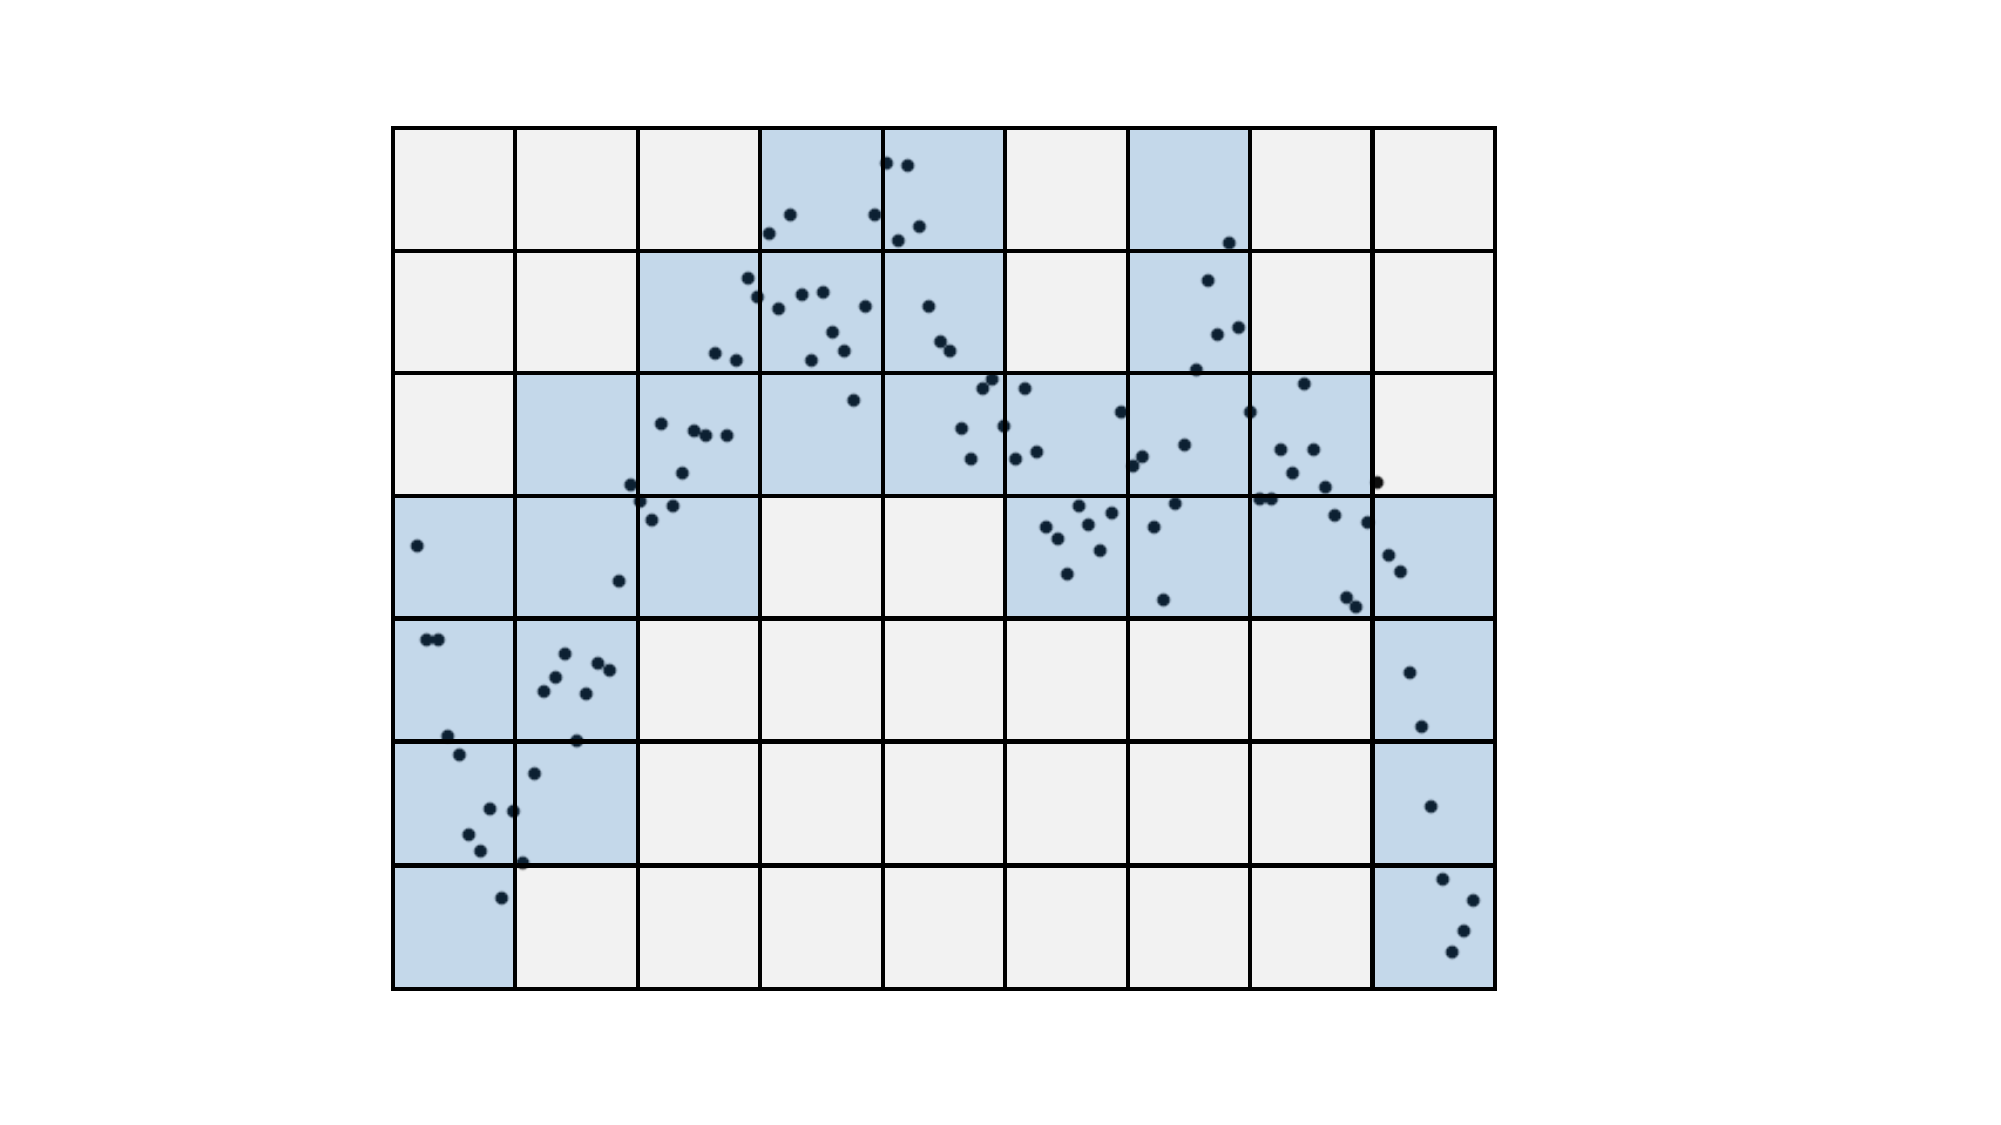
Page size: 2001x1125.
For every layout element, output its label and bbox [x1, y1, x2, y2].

text_box [882, 986, 1004, 990]
picture [371, 139, 1514, 986]
text_box [392, 127, 514, 139]
text_box [514, 986, 637, 990]
text_box [759, 127, 882, 139]
text_box [637, 986, 759, 990]
text_box [1127, 986, 1249, 990]
text_box [1127, 127, 1249, 139]
text_box [759, 986, 882, 990]
text_box [1249, 986, 1372, 990]
text_box [882, 127, 1004, 139]
text_box [1372, 127, 1496, 139]
text_box [1004, 127, 1127, 139]
text_box [637, 127, 759, 139]
text_box [1372, 986, 1496, 990]
text_box [514, 127, 637, 139]
text_box [392, 986, 514, 990]
text_box [1249, 127, 1372, 139]
text_box [1004, 986, 1127, 990]
